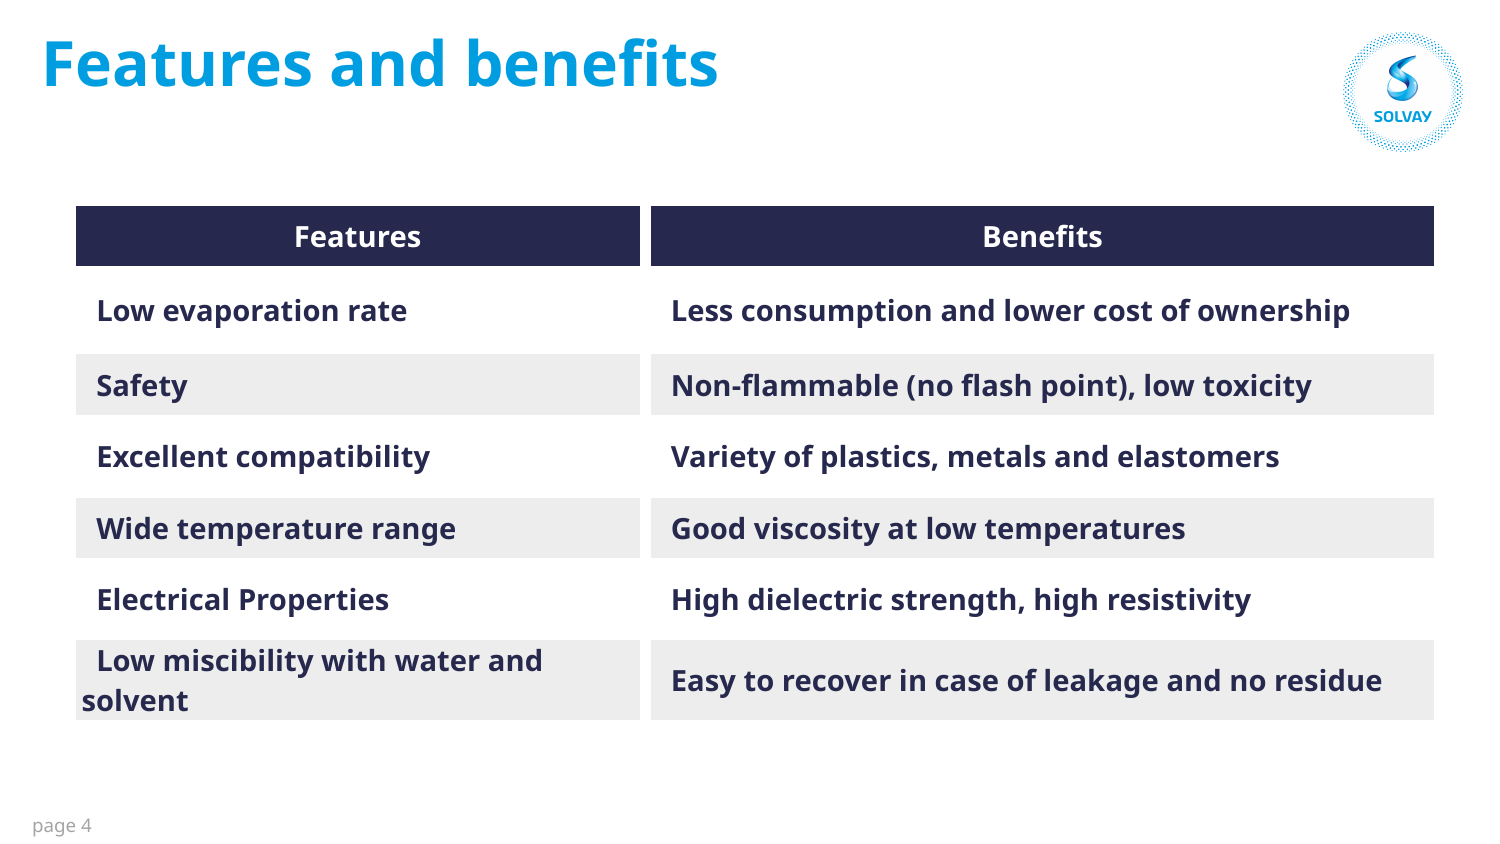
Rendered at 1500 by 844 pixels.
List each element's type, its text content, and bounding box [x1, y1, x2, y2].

table_header Features [76, 206, 640, 266]
table_cell Non-flammable (no flash point), low toxicity [651, 354, 1434, 415]
table_cell Less consumption and lower cost of ownership [651, 277, 1434, 343]
table_cell Electrical Properties [76, 569, 640, 629]
table_cell Excellent compatibility [76, 426, 640, 487]
table_cell High dielectric strength, high resistivity [651, 569, 1434, 629]
picture [1343, 32, 1463, 152]
table_cell Variety of plastics, metals and elastomers [651, 426, 1434, 487]
table_cell Safety [76, 354, 640, 415]
table_cell Easy to recover in case of leakage and no residue [651, 640, 1434, 720]
table_cell Low miscibility with water and solvent [76, 640, 640, 720]
table_cell Wide temperature range [76, 498, 640, 558]
table_cell Low evaporation rate [76, 277, 640, 343]
table_header Benefits [651, 206, 1434, 266]
title Features and benefits [41, 32, 1105, 175]
slide_number page 4 [32, 813, 151, 844]
table_cell Good viscosity at low temperatures [651, 498, 1434, 558]
